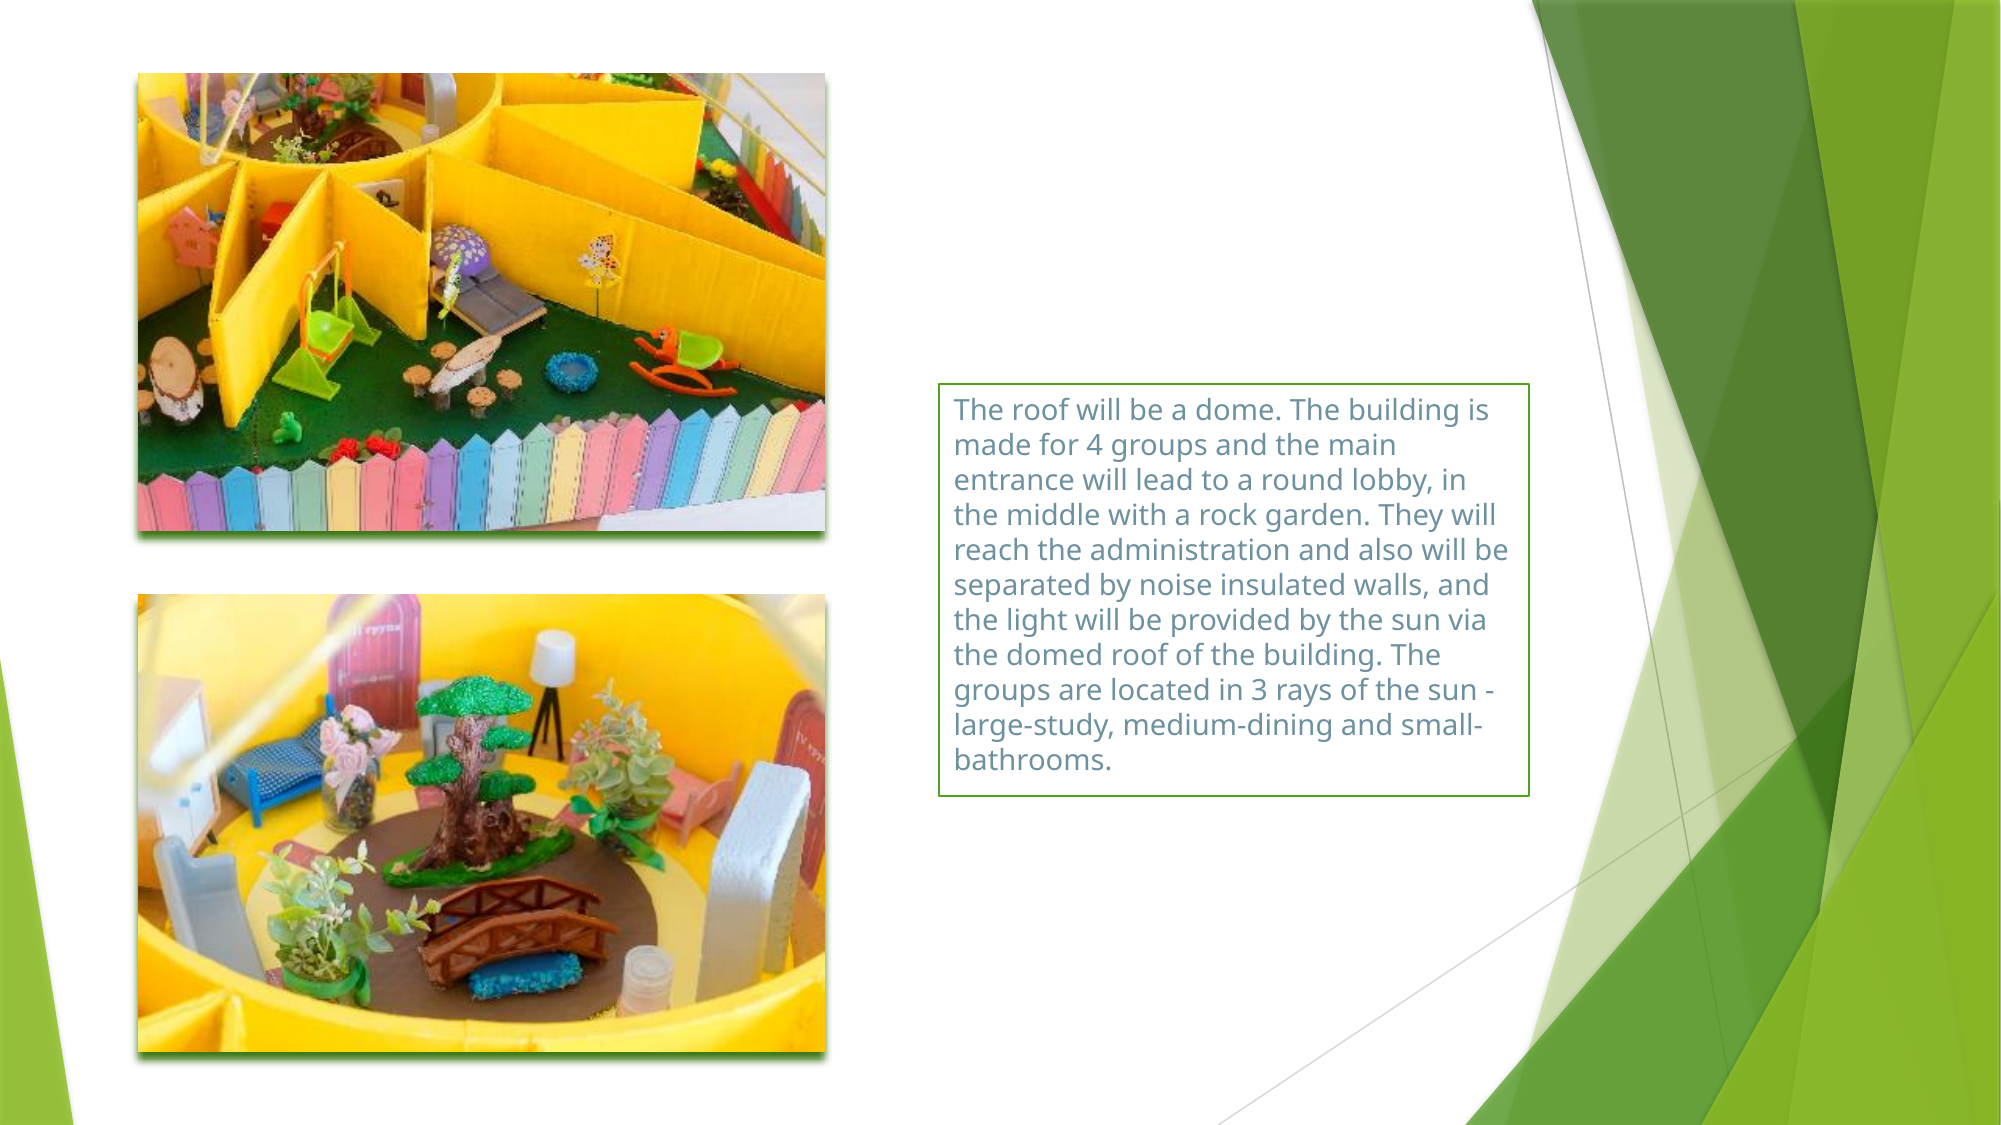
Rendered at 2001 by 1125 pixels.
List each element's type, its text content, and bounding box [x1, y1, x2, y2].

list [137, 593, 825, 1053]
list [137, 72, 826, 532]
title The roof will be a dome. The building is made for 4 groups and the main entrance will lead to a round lobby, in the middle with a rock garden. They will reach the administration and also will be separated by noise insulated walls, and the light will be provided by the sun via the domed roof of the building. The groups are located in 3 rays of the sun - large-study, medium-dining and small-bathrooms. [938, 384, 1529, 797]
